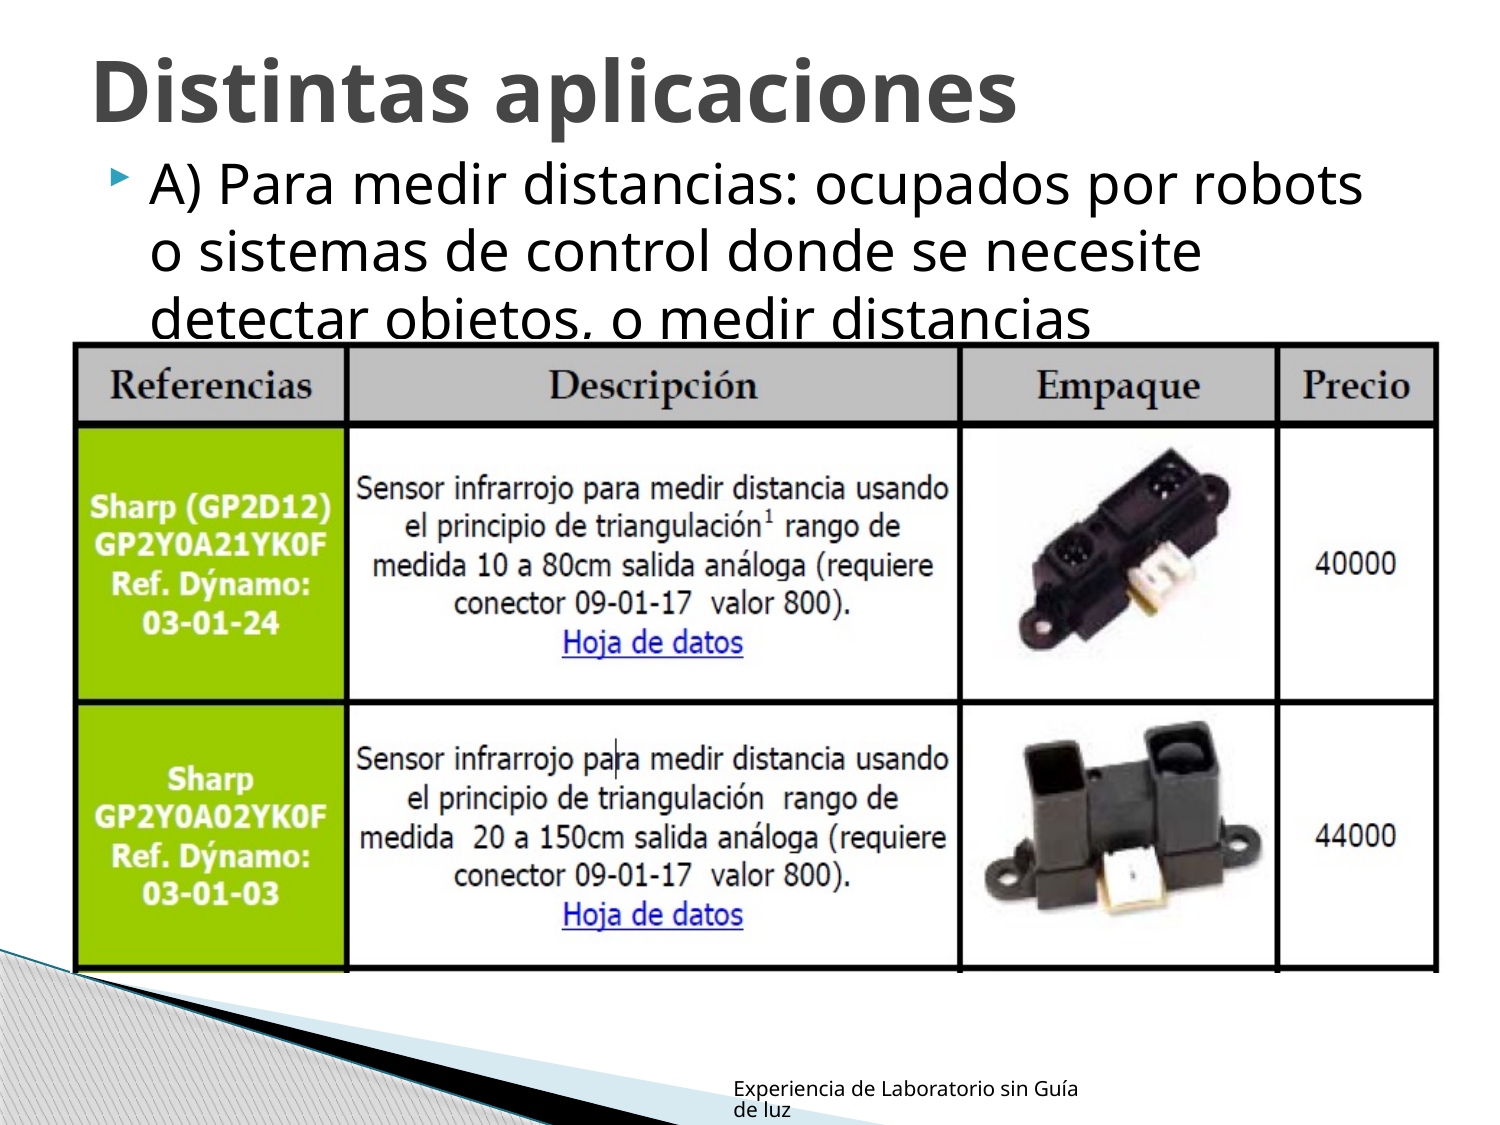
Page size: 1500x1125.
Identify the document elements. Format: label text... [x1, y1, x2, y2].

list A) Para medir distancias: ocupados por robots o sistemas de control donde se necesite detectar objetos, o medir distancias [75, 176, 1425, 339]
picture [70, 339, 1445, 973]
title Distintas aplicaciones [75, 0, 1425, 176]
footer Experiencia de Laboratorio sin Guía de luz [718, 1051, 1105, 1112]
